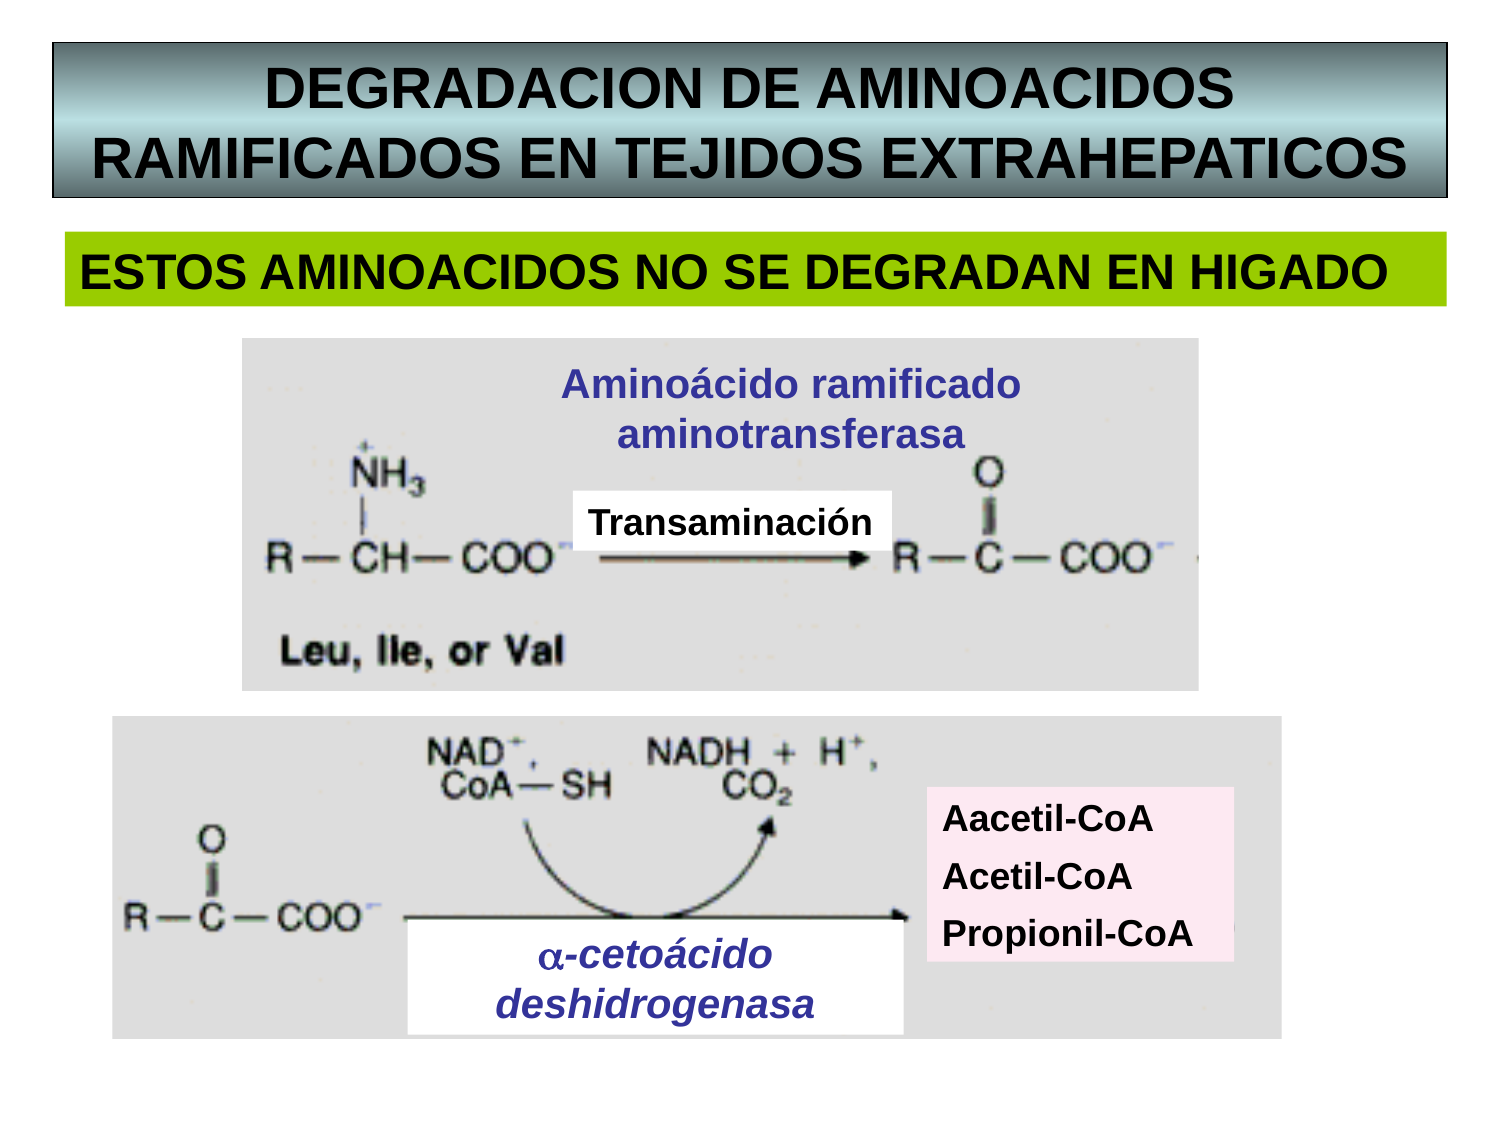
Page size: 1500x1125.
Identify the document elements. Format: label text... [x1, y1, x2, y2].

picture [241, 337, 1199, 691]
text_box DEGRADACION DE AMINOACIDOS RAMIFICADOS EN TEJIDOS EXTRAHEPATICOS [53, 42, 1448, 198]
text_box ESTOS AMINOACIDOS NO SE DEGRADAN EN HIGADO [64, 231, 1447, 307]
picture [111, 715, 1282, 1039]
